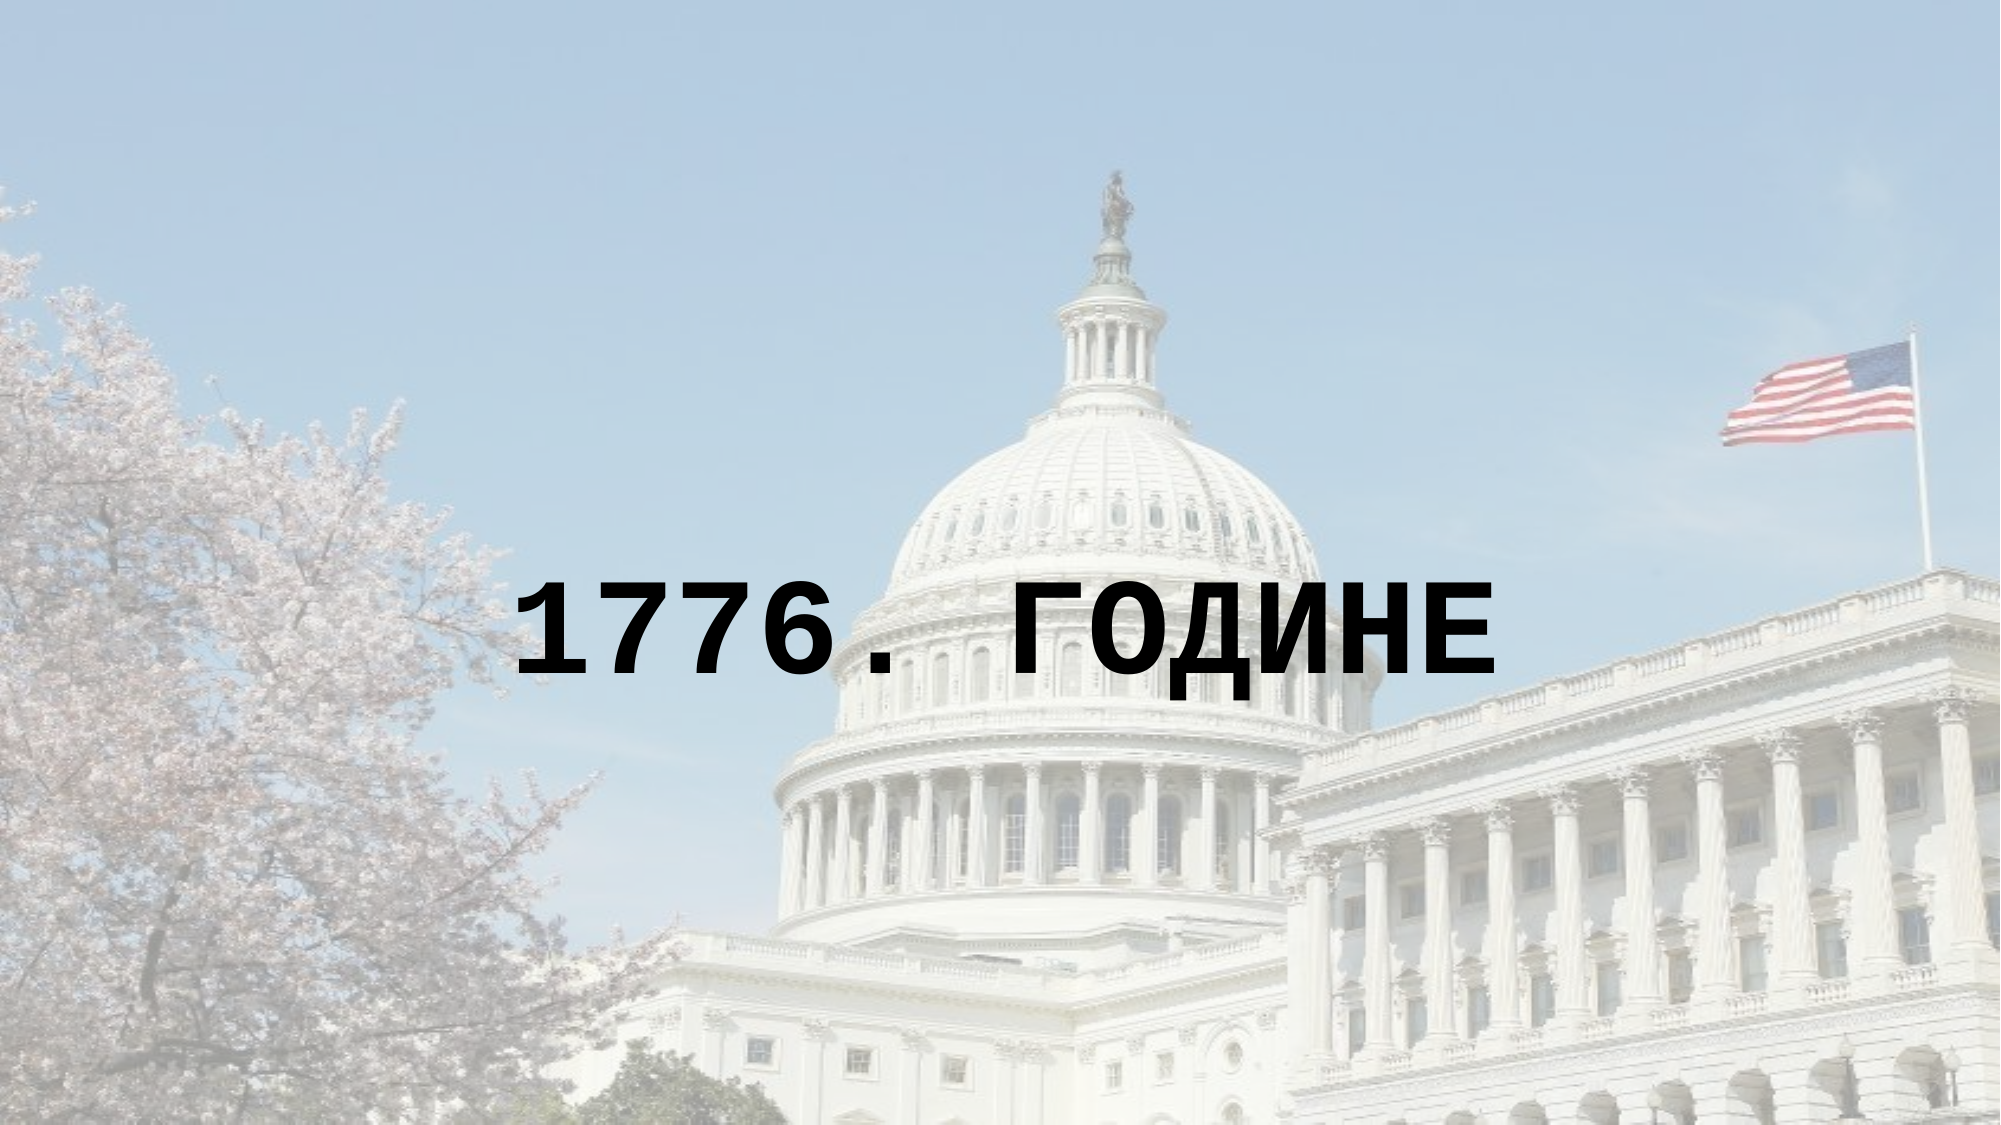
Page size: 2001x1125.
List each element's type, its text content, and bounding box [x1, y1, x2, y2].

title 1776. ГОДИНЕ [142, 271, 1868, 986]
